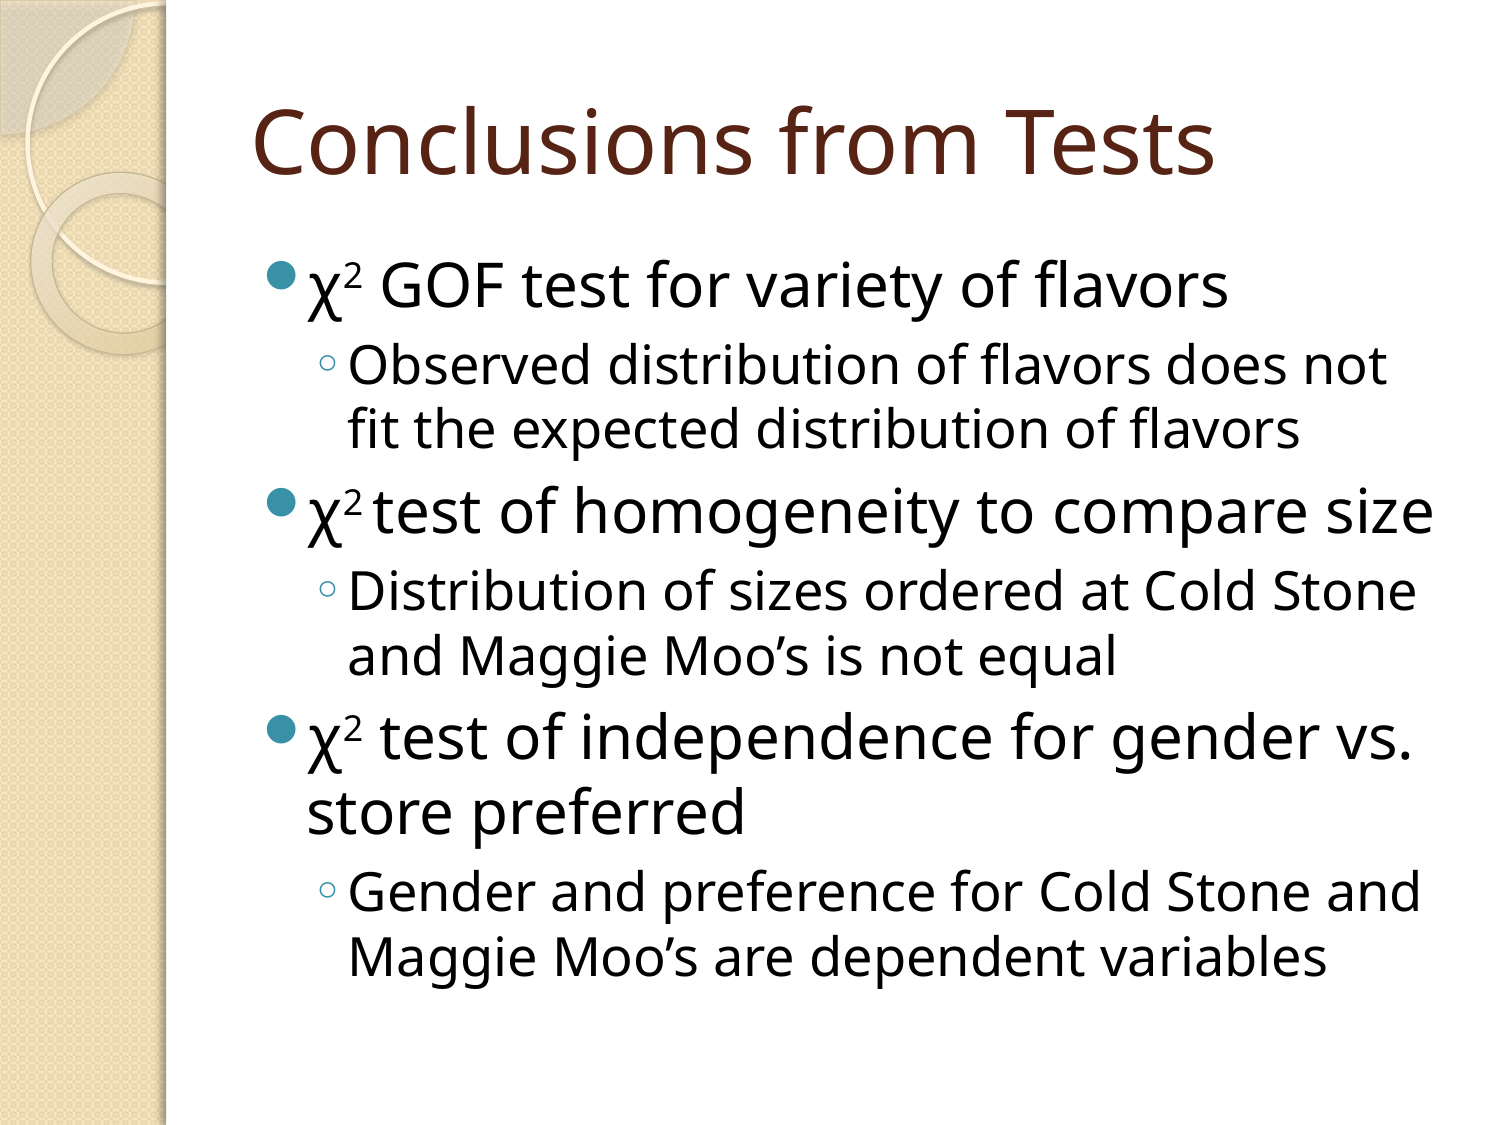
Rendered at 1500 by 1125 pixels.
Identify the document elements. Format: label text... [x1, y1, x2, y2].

title Conclusions from Tests [235, 45, 1466, 233]
list χ2 GOF test for variety of flavors Observed distribution of flavors does not fit the expected distribution of flavors χ2 test of homogeneity to compare size Distribution of sizes ordered at Cold Stone and Maggie Moo’s is not equal χ2 test of independence for gender vs. store preferred Gender and preference for Cold Stone and Maggie Moo’s are dependent variables [235, 237, 1466, 1026]
